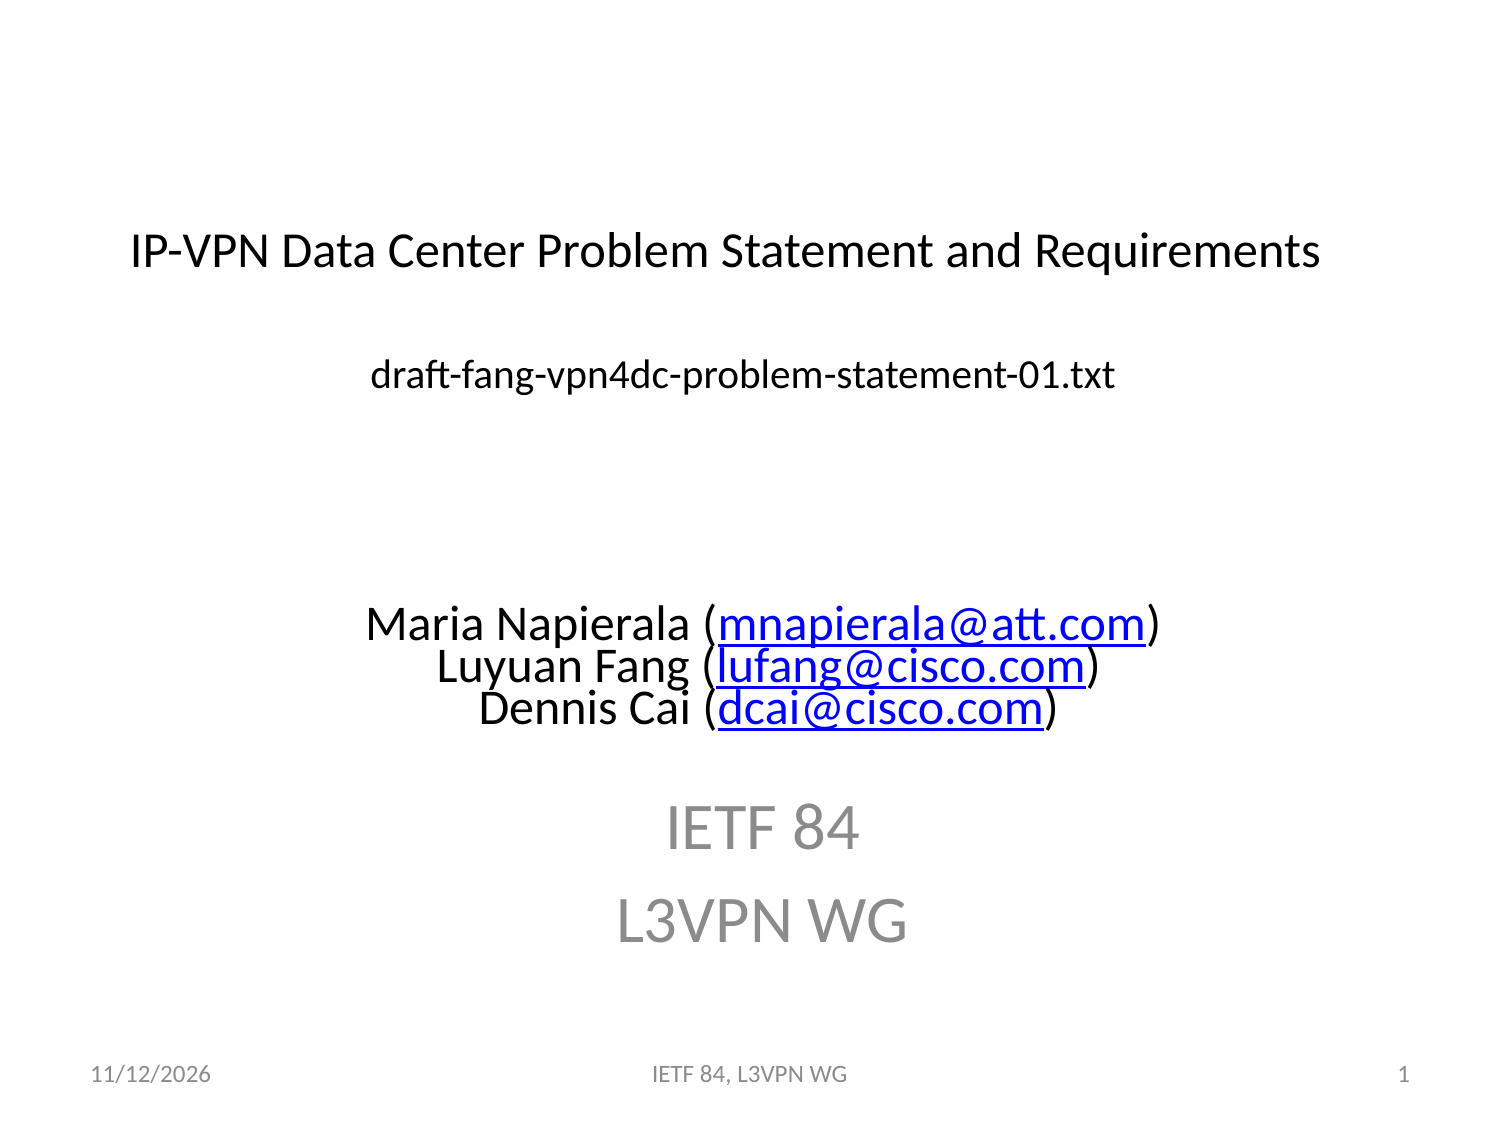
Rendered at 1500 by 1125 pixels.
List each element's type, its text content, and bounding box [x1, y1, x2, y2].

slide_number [75, 1042, 425, 1103]
footer IETF 84, L3VPN WG [512, 1042, 988, 1103]
subtitle IETF 84 L3VPN WG [237, 774, 1288, 1063]
text_box Maria Napierala (mnapierala@att.com) Luyuan Fang (lufang@cisco.com) Dennis Cai (dcai@cisco.com) [337, 599, 1200, 843]
slide_number 1 [1074, 1042, 1425, 1103]
title IP-VPN Data Center Problem Statement and Requirements draft-fang-vpn4dc-problem-statement-01.txt [99, 187, 1375, 429]
